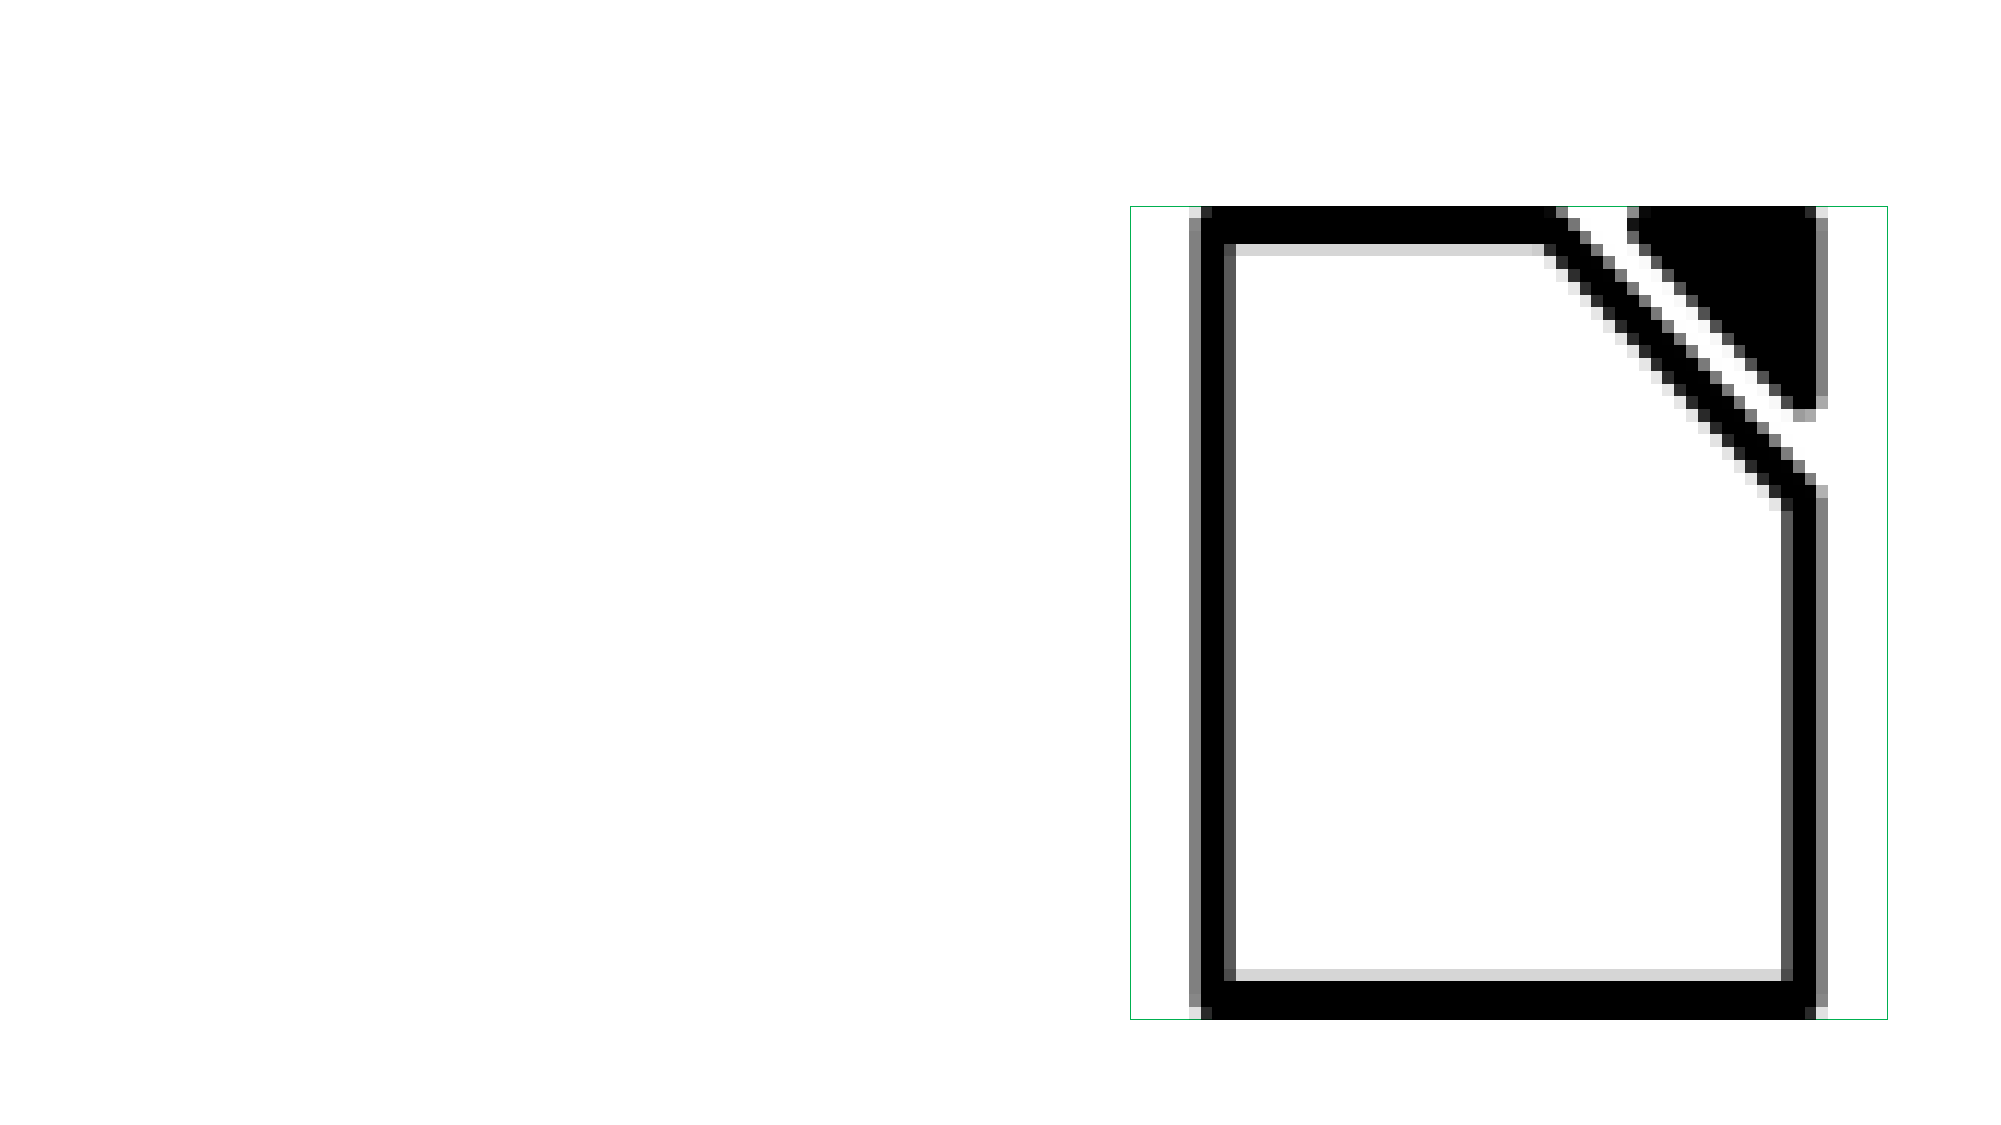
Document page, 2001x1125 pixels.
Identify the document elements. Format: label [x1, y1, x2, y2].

text_box [1130, 206, 1888, 1020]
